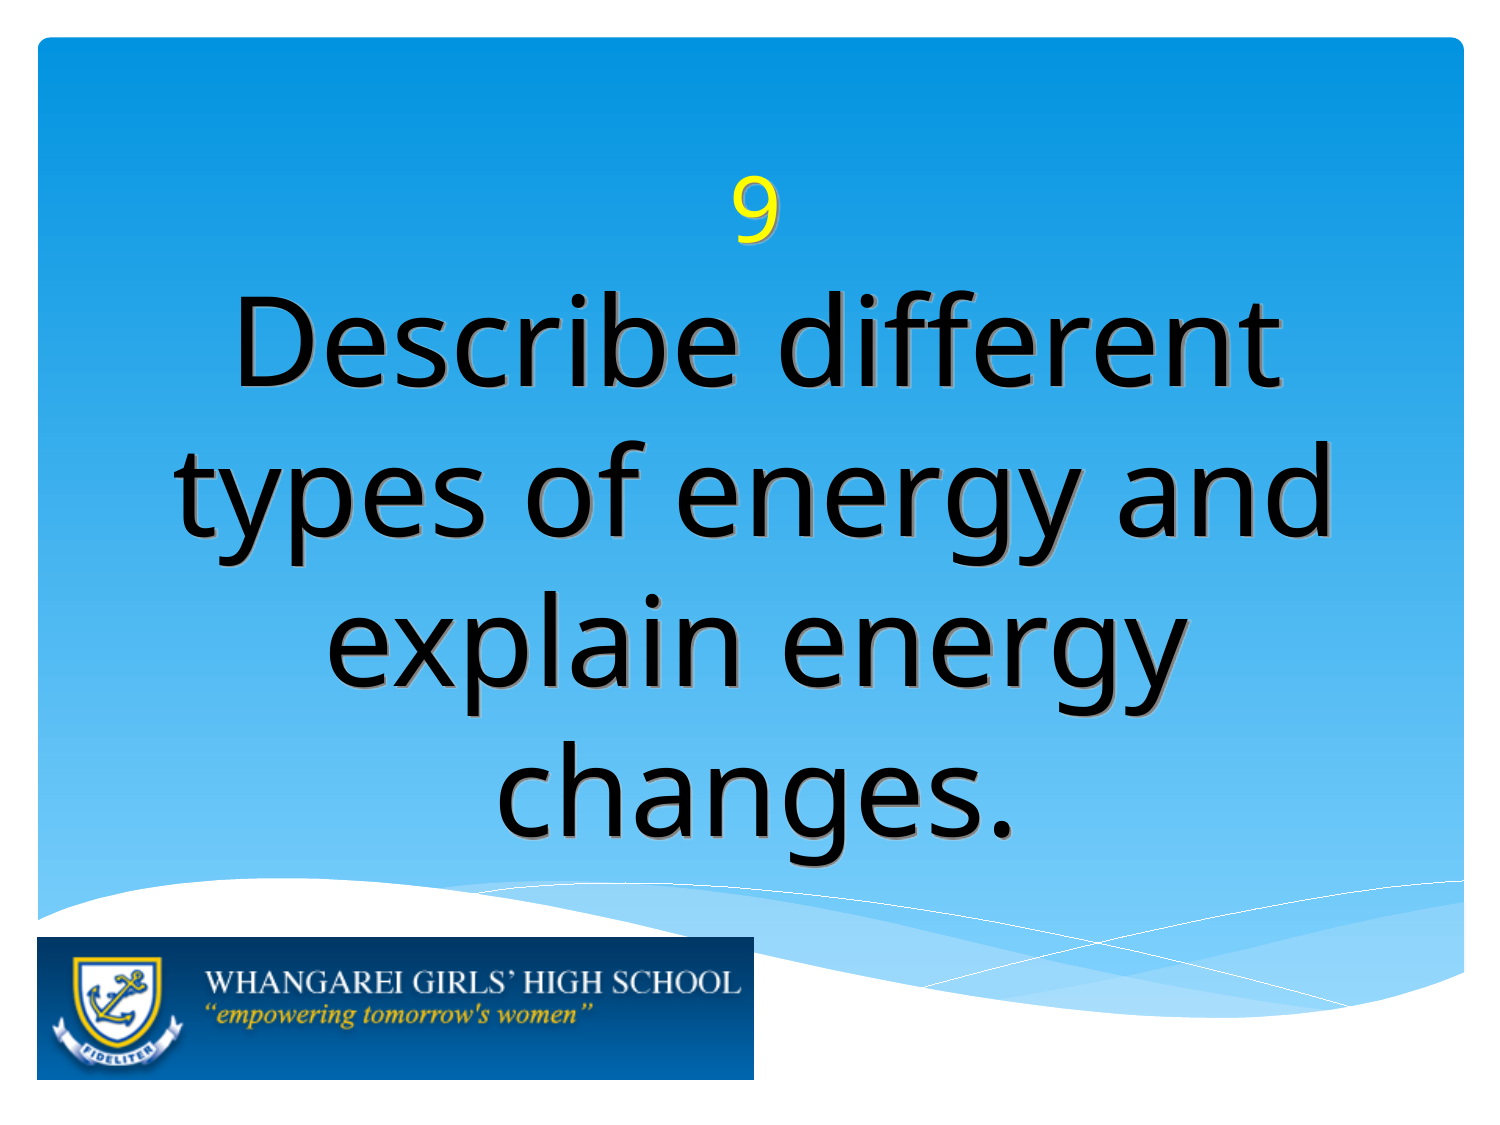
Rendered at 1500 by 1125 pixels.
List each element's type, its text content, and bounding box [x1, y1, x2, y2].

picture [37, 937, 754, 1080]
text_box 9 Describe different types of energy and explain energy changes. [74, 99, 1438, 913]
